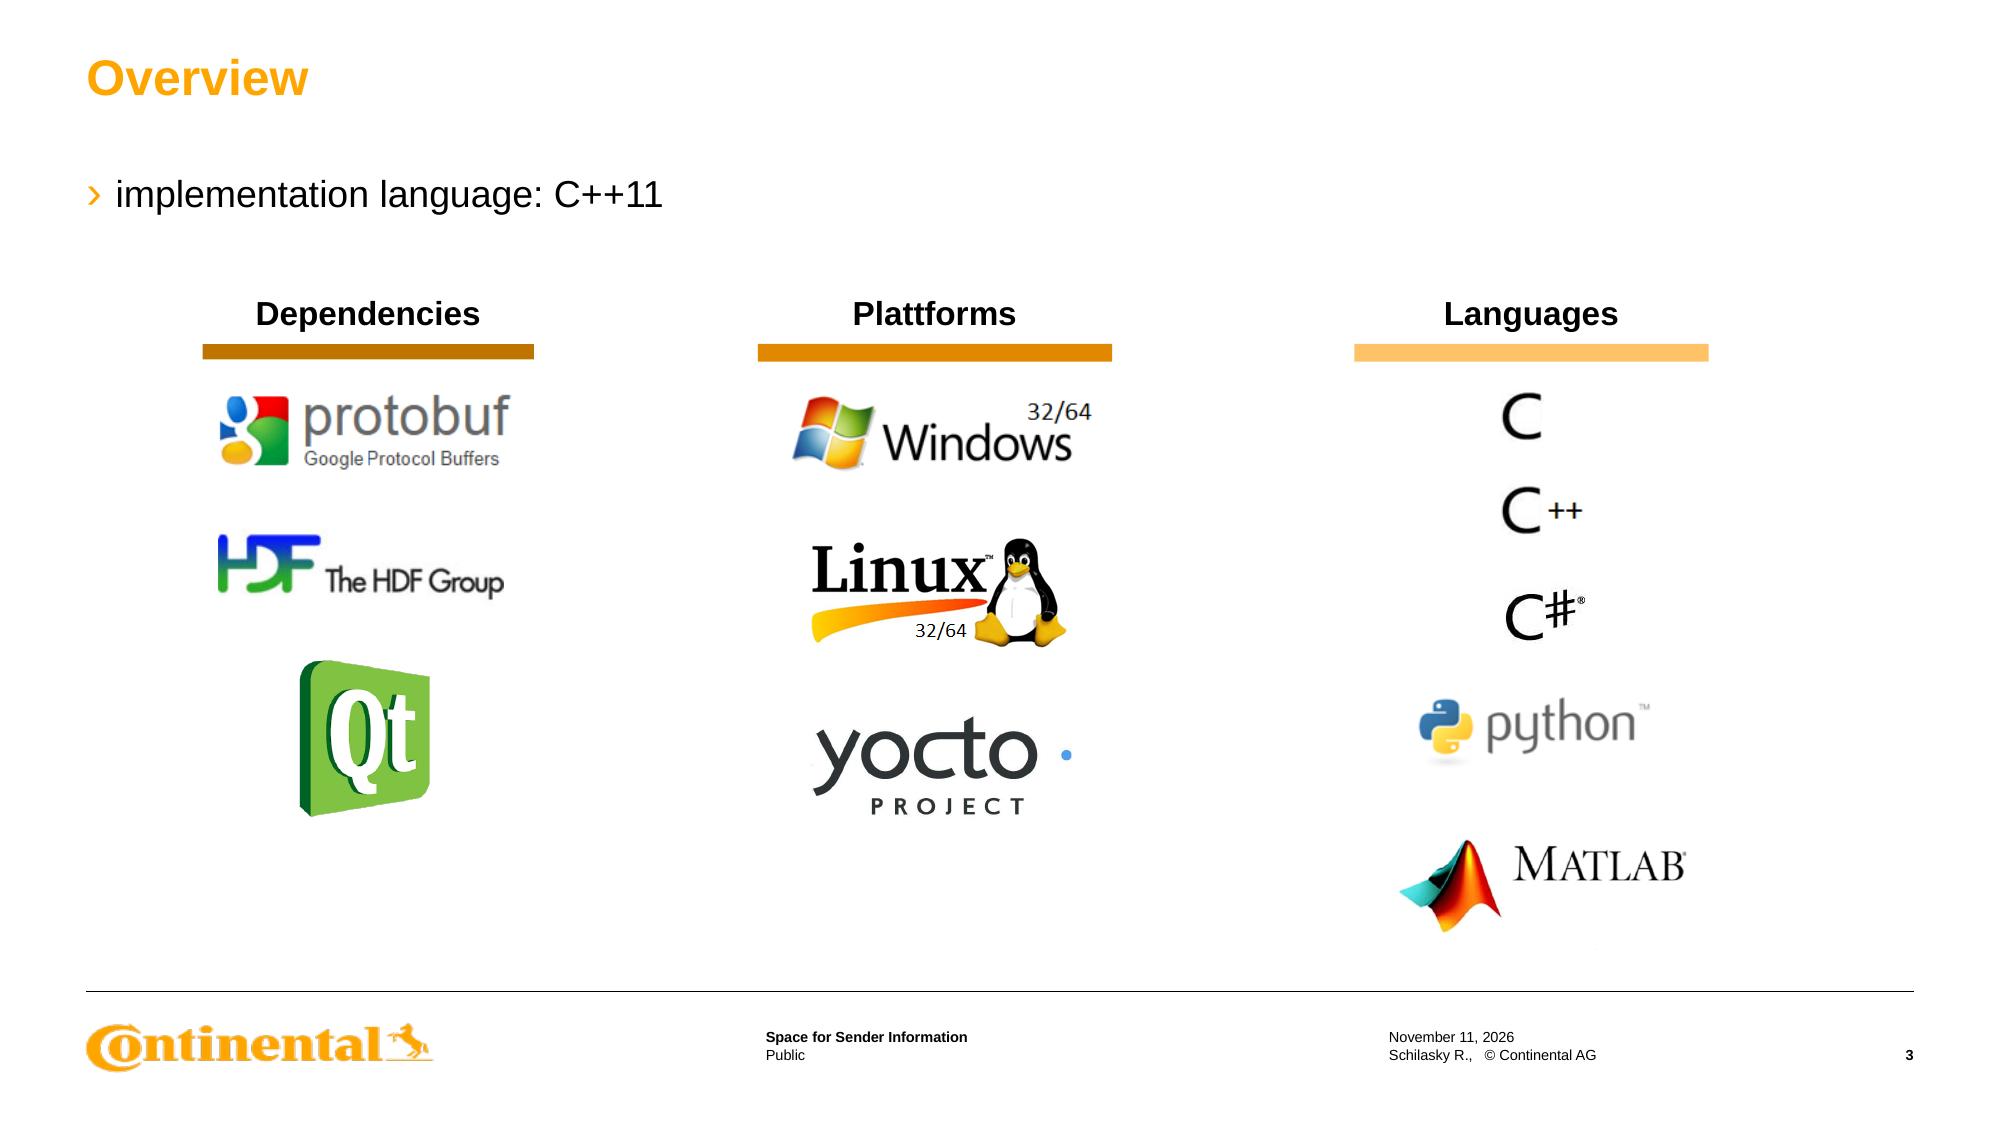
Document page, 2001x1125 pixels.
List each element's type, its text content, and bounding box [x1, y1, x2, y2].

footer Schilasky R., © Continental AG [1388, 1045, 1827, 1071]
text_box [202, 343, 535, 360]
picture [781, 390, 1096, 475]
text_box implementation language: C++11 [86, 166, 1904, 947]
picture [1498, 483, 1602, 536]
picture [1387, 822, 1723, 951]
text_box Plattforms [769, 284, 1101, 340]
text_box [1354, 343, 1709, 362]
title Overview [86, 48, 1914, 167]
picture [281, 653, 448, 821]
text_box Dependencies [202, 284, 534, 340]
picture [795, 682, 1096, 853]
picture [216, 388, 517, 475]
picture [217, 518, 505, 616]
slide_number 3 [1834, 1045, 1914, 1071]
picture [1498, 389, 1546, 442]
picture [804, 535, 1072, 653]
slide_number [1388, 1021, 1827, 1045]
text_box [757, 343, 1113, 362]
text_box Languages [1365, 284, 1697, 340]
picture [1495, 580, 1591, 646]
picture [1393, 682, 1664, 775]
